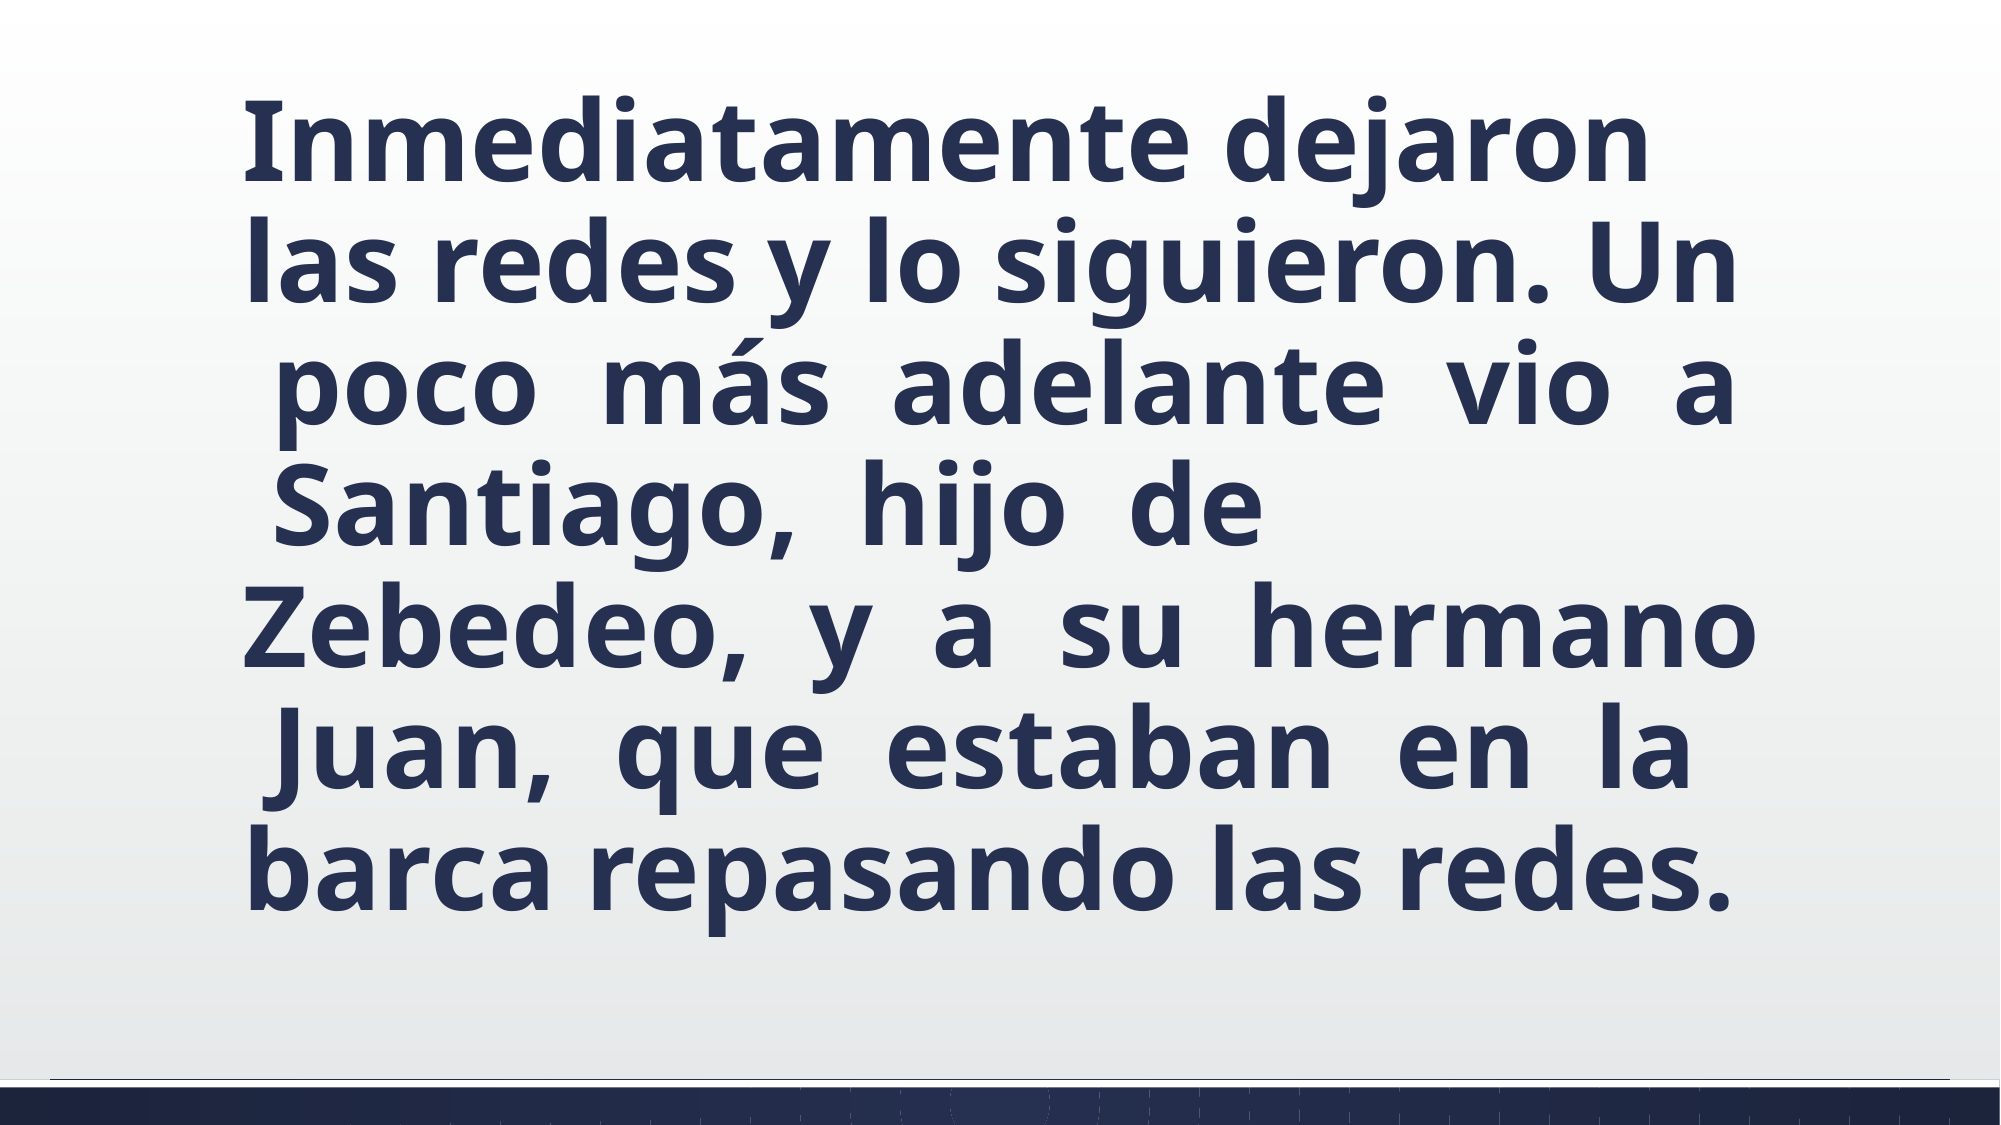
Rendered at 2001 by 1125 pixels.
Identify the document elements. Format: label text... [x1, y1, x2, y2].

list Inmediatamente dejaron las redes y lo siguieron. Un poco más adelante vio a Santiago, hijo de Zebedeo, y a su hermano Juan, que estaban en la barca repasando las redes. [219, 76, 1780, 990]
